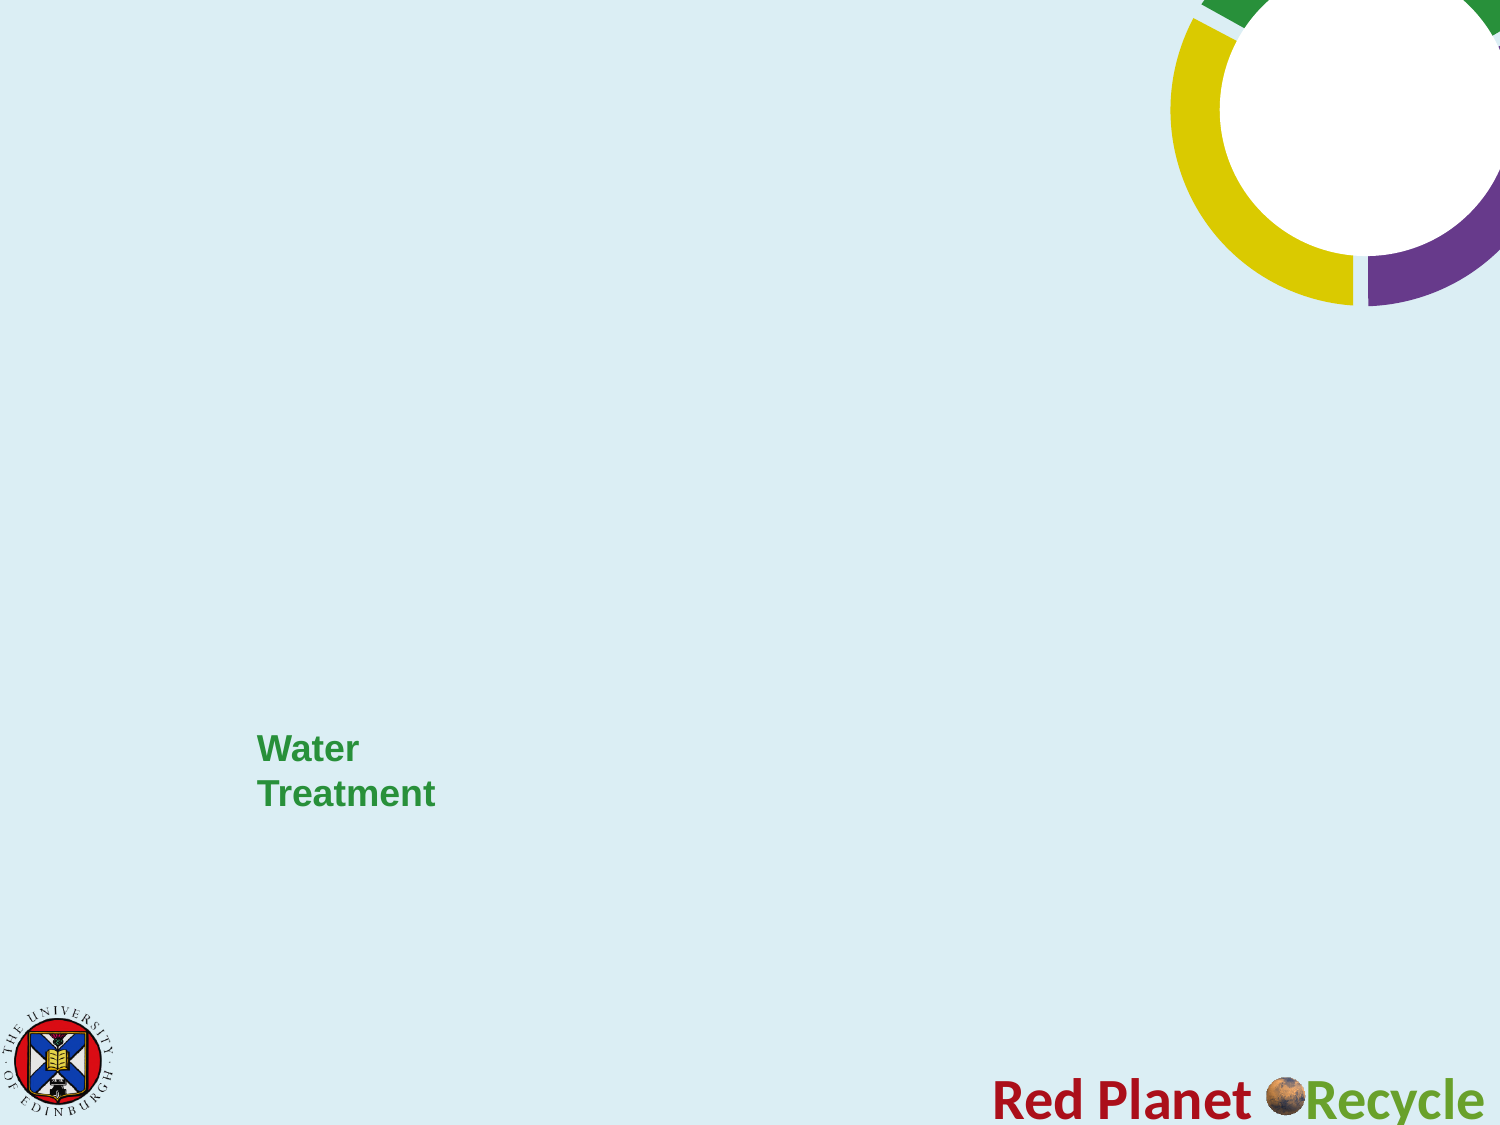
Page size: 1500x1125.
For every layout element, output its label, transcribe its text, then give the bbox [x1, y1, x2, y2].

text_box Water Treatment [242, 716, 455, 821]
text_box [1141, 0, 1500, 336]
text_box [2, 1005, 1500, 1125]
